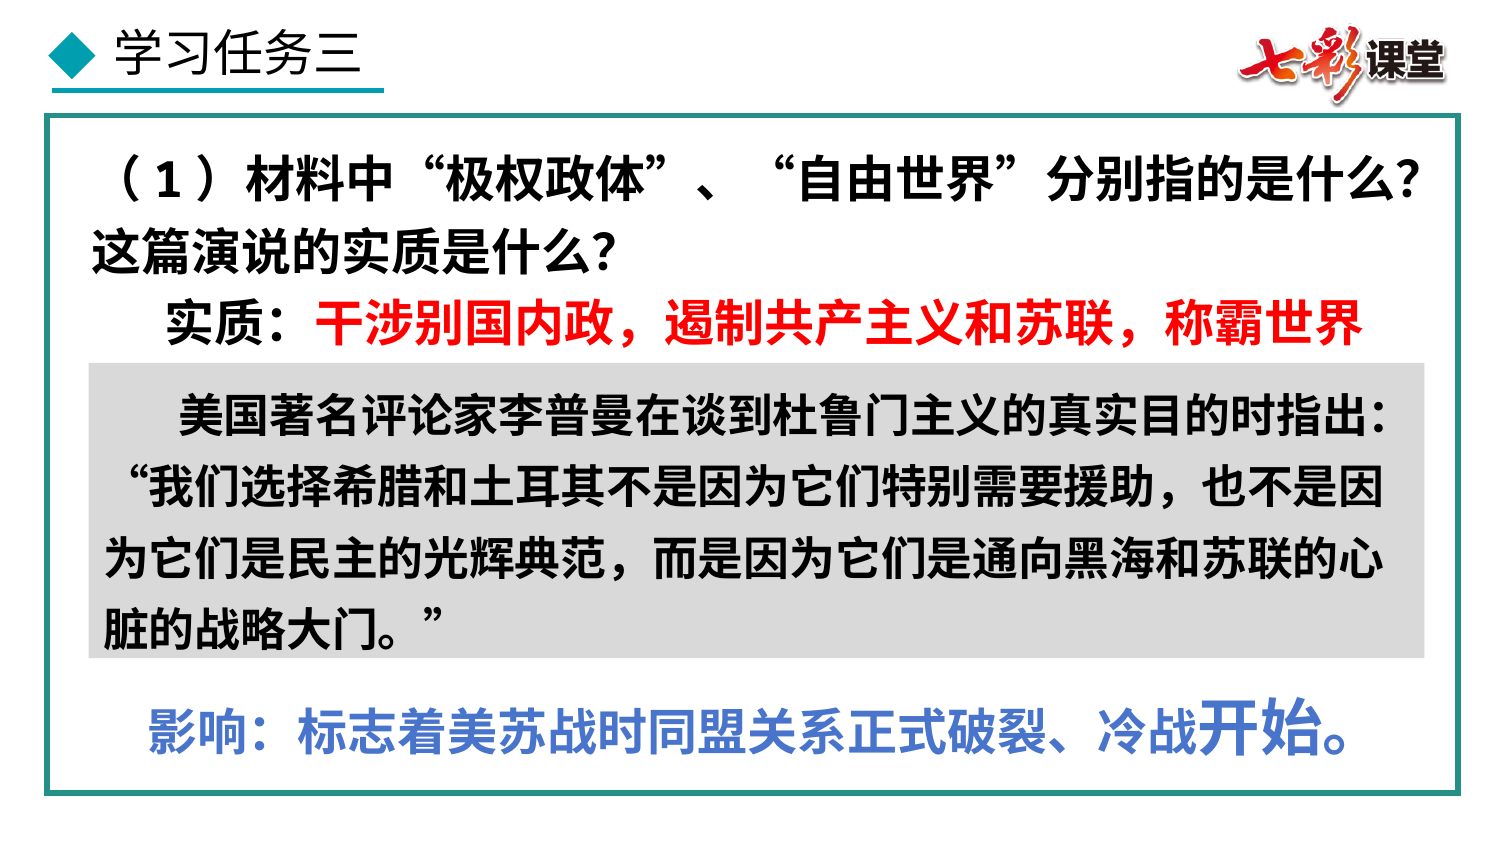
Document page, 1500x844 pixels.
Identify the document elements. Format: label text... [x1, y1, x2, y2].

picture [1234, 20, 1451, 108]
text_box （1）材料中“极权政体”、“自由世界”分别指的是什么？ 这篇演说的实质是什么？ [76, 126, 1454, 288]
text_box 实质：干涉别国内政，遏制共产主义和苏联，称霸世界 [87, 283, 1442, 359]
text_box 影响：标志着美苏战时同盟关系正式破裂、冷战开始。 [135, 681, 1425, 776]
text_box 美国著名评论家李普曼在谈到杜鲁门主义的真实目的时指出：“我们选择希腊和土耳其不是因为它们特别需要援助，也不是因为它们是民主的光辉典范，而是因为它们是通向黑海和苏联的心脏的战略大门。” [88, 362, 1425, 659]
